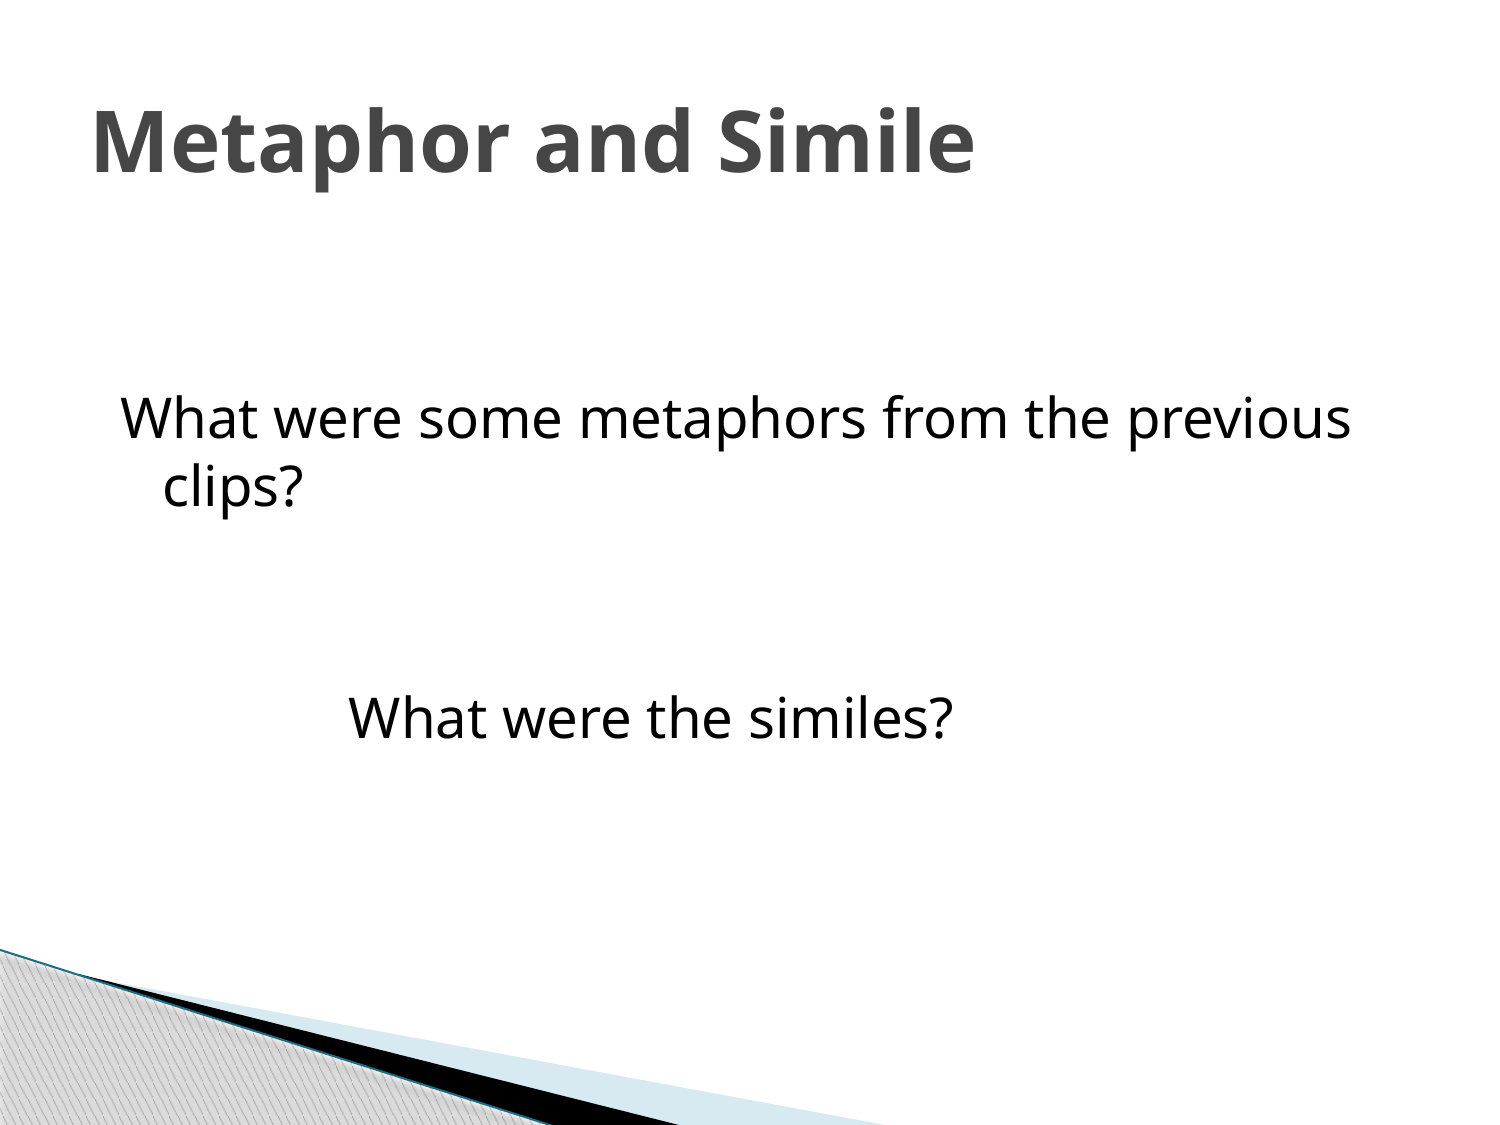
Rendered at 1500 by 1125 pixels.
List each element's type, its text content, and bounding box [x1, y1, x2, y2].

list What were some metaphors from the previous clips? [87, 375, 1438, 545]
text_box What were the similes? [334, 675, 970, 758]
title Metaphor and Simile [75, 45, 1425, 233]
